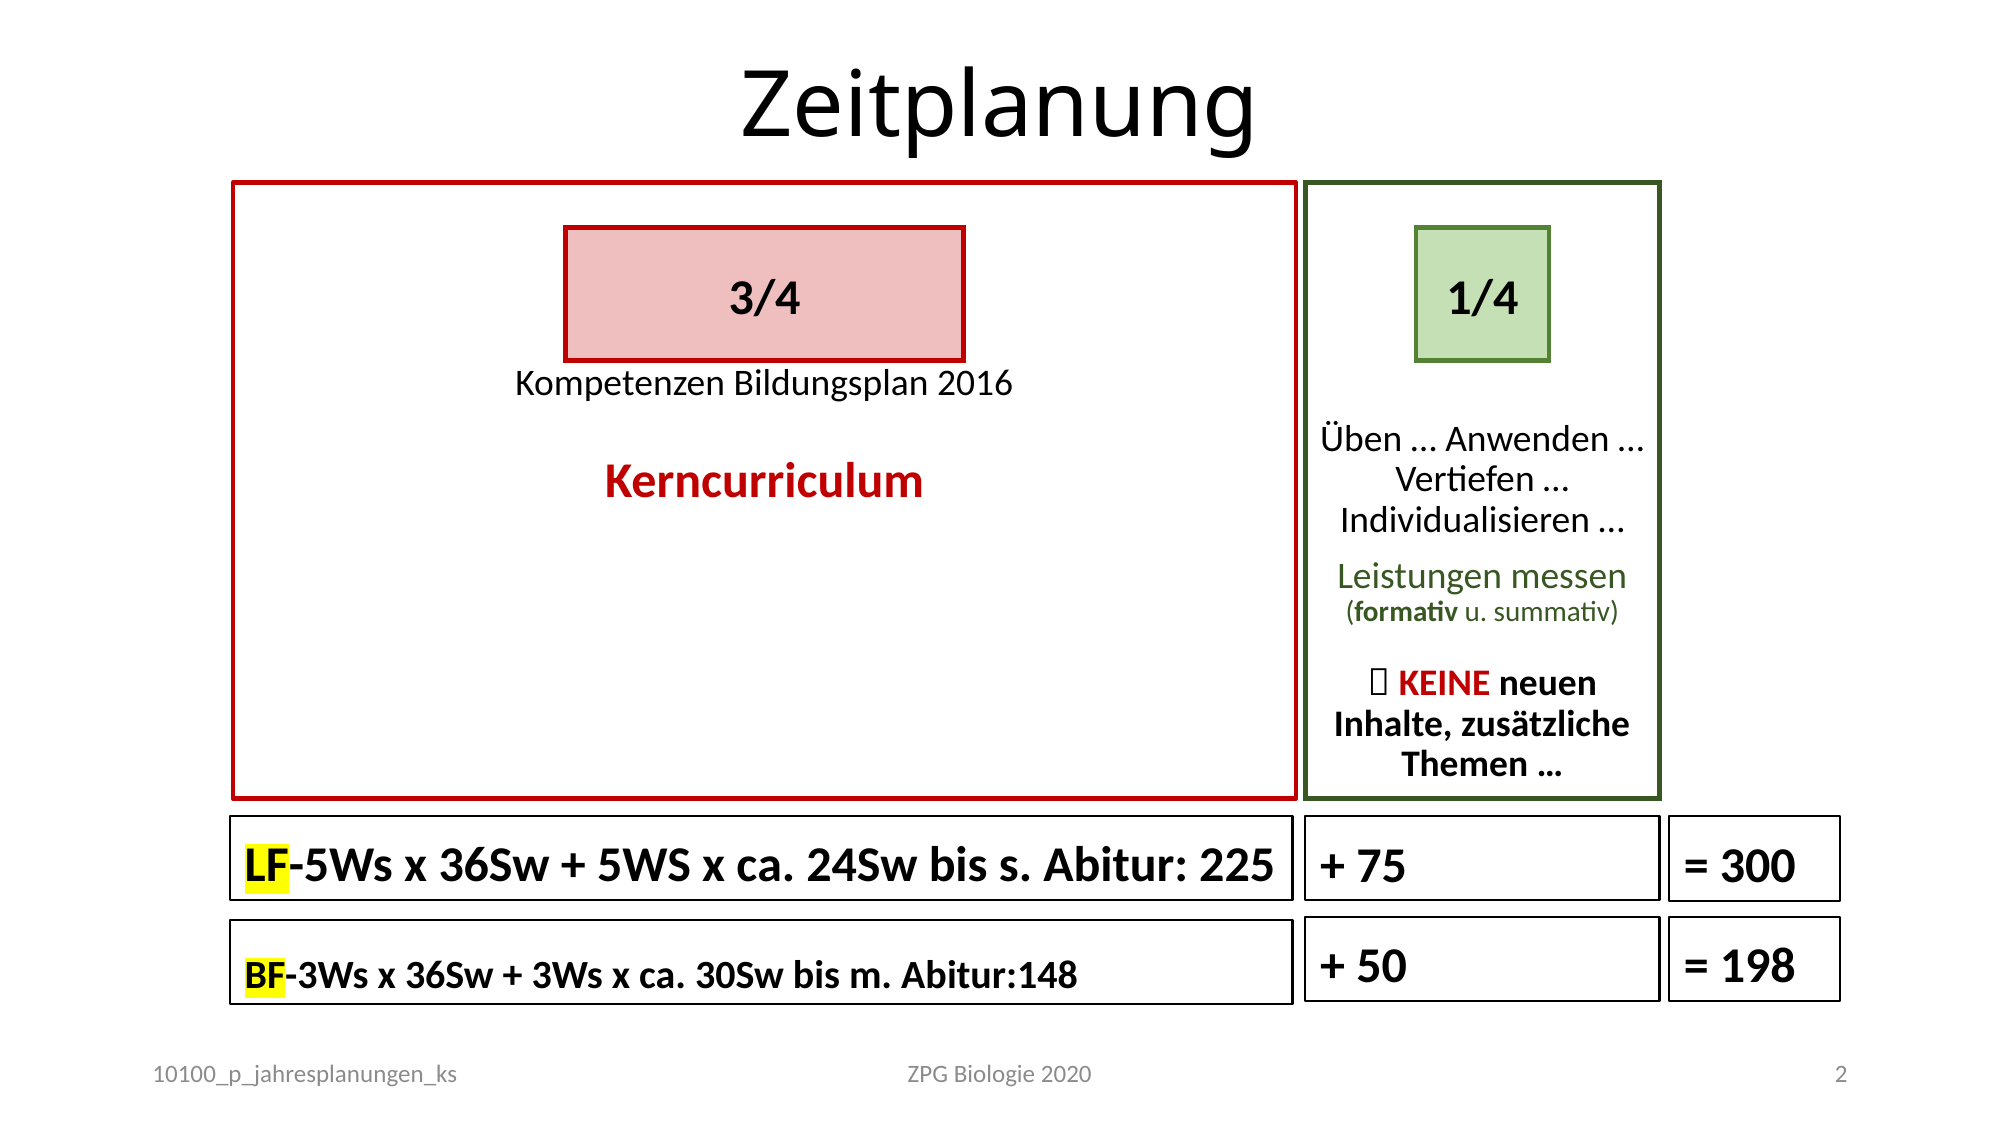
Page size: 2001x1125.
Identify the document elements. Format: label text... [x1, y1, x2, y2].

text_box + 50 [1305, 916, 1660, 1002]
slide_number 2 [1412, 1042, 1863, 1103]
slide_number 10100_p_jahresplanungen_ks [137, 1042, 588, 1103]
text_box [232, 182, 1660, 799]
text_box = 300 [1668, 816, 1841, 901]
list BF-3Ws x 36Sw + 3Ws x ca. 30Sw bis m. Abitur:148 [229, 920, 1293, 1005]
list LF-5Ws x 36Sw + 5WS x ca. 24Sw bis s. Abitur: 225 [229, 816, 1293, 900]
footer ZPG Biologie 2020 [662, 1042, 1338, 1103]
title Zeitplanung [137, 30, 1863, 183]
text_box = 198 [1668, 916, 1841, 1002]
text_box + 75 [1305, 816, 1660, 901]
